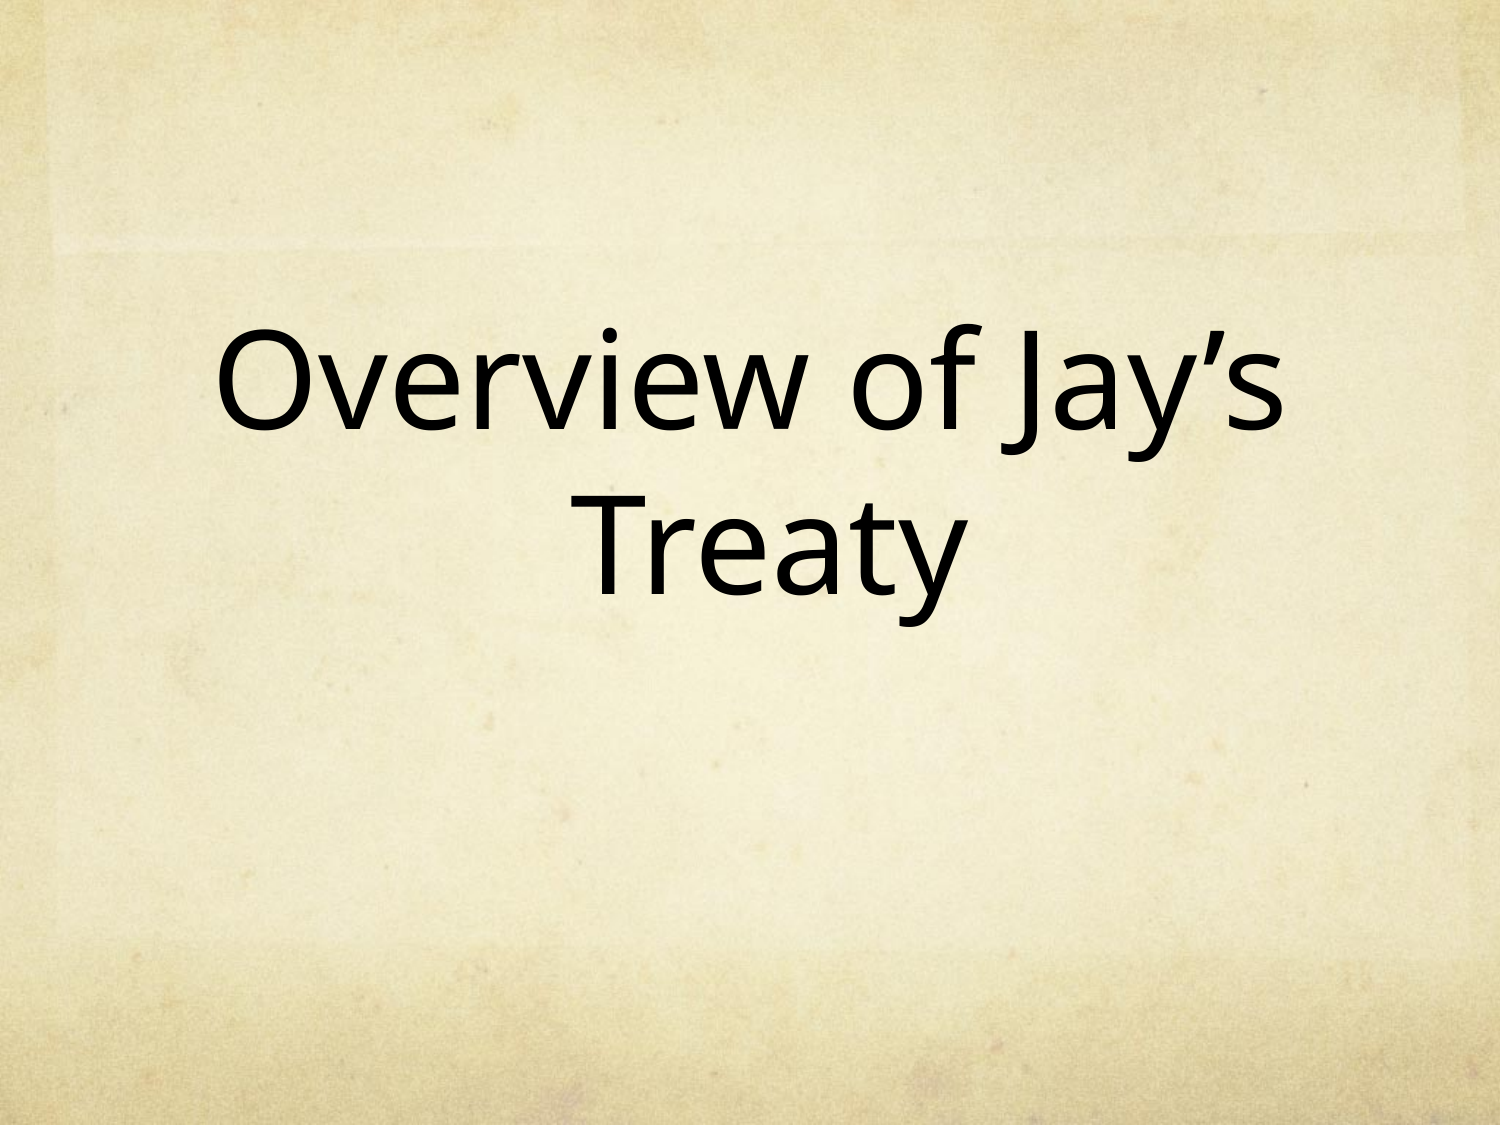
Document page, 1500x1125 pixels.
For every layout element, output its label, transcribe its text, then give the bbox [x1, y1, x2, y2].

list Overview of Jay’s Treaty [150, 284, 1350, 950]
picture [0, 0, 1500, 1125]
